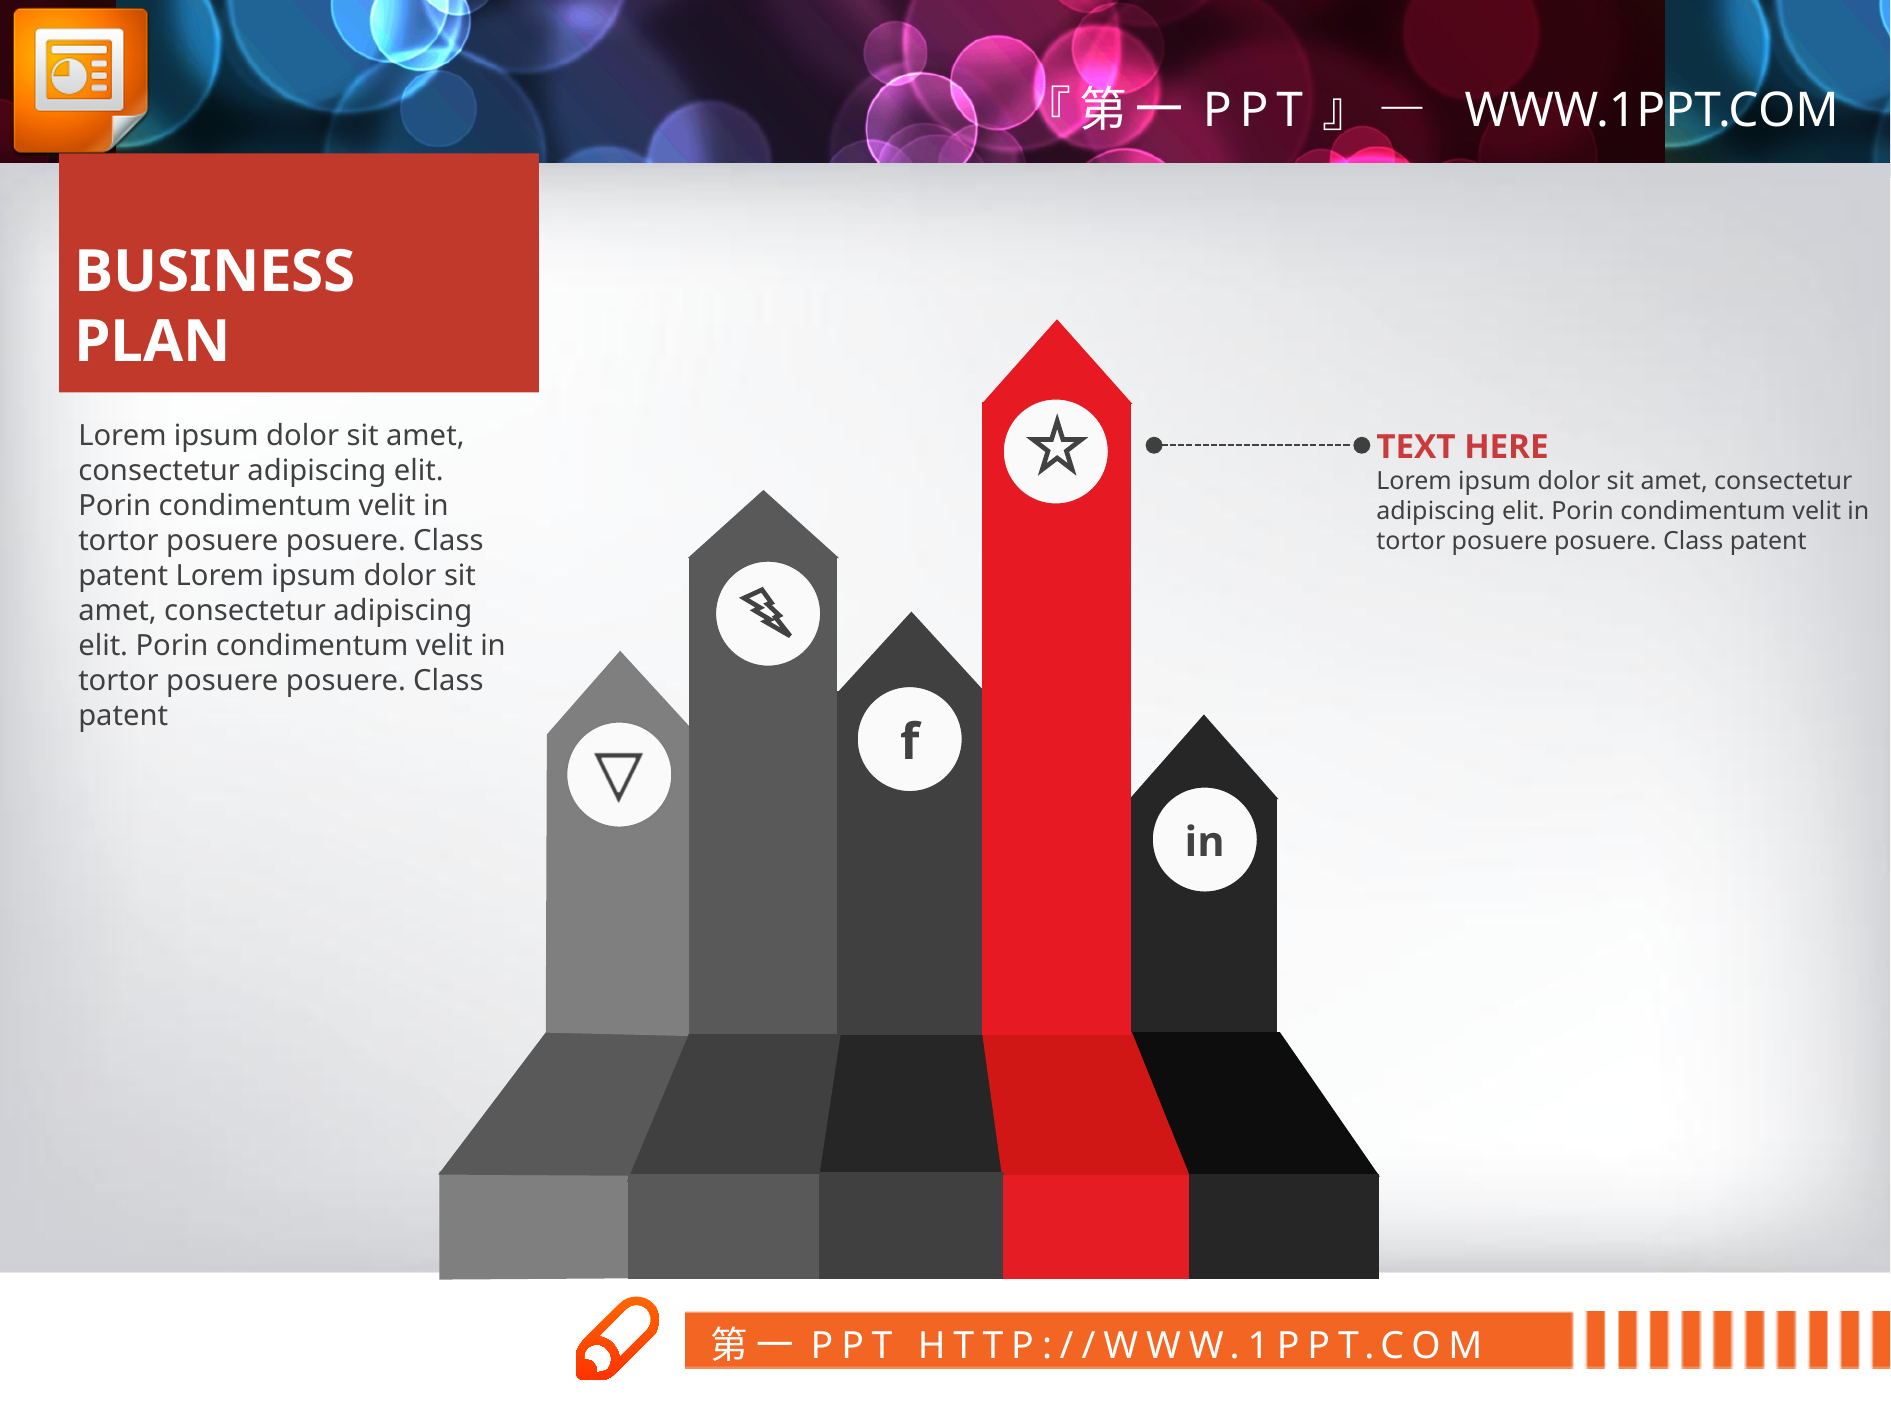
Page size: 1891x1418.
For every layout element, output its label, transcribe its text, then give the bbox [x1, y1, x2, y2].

text_box in [1151, 786, 1258, 893]
text_box [566, 721, 673, 828]
text_box [983, 403, 1131, 1035]
text_box [1002, 398, 1109, 505]
text_box [840, 613, 983, 691]
text_box [1354, 438, 1361, 453]
picture [0, 0, 1891, 1275]
text_box [1131, 716, 1277, 799]
text_box [440, 1032, 688, 1175]
text_box [690, 558, 837, 1034]
text_box [983, 1033, 1190, 1175]
text_box [690, 491, 837, 558]
text_box Lorem ipsum dolor sit amet, consectetur adipiscing elit. Porin condimentum velit in tortor posuere posuere. Class patent Lorem ipsum dolor sit amet, consectetur adipiscing elit. Porin condimentum velit in tortor posuere posuere. Class patent [63, 409, 535, 739]
text_box [819, 1035, 1002, 1173]
text_box TEXT HERE Lorem ipsum dolor sit amet, consectetur adipiscing elit. Porin condimentum velit in tortor posuere posuere. Class patent [1361, 417, 1891, 562]
text_box [1033, 421, 1082, 470]
text_box [546, 652, 690, 1036]
text_box [1133, 1033, 1377, 1174]
text_box [836, 691, 983, 1035]
text_box BUSINESS PLAN [59, 153, 539, 393]
text_box [628, 1175, 818, 1279]
text_box [600, 756, 637, 795]
text_box [983, 320, 1131, 403]
text_box [1190, 1174, 1378, 1279]
text_box [743, 589, 791, 636]
text_box [817, 1173, 1003, 1279]
picture [685, 1311, 1891, 1369]
text_box [1131, 799, 1276, 1033]
text_box f [856, 686, 963, 793]
text_box [440, 1174, 628, 1279]
text_box [1146, 437, 1162, 453]
text_box [630, 1033, 840, 1175]
text_box [1003, 1175, 1190, 1279]
text_box [715, 560, 822, 667]
